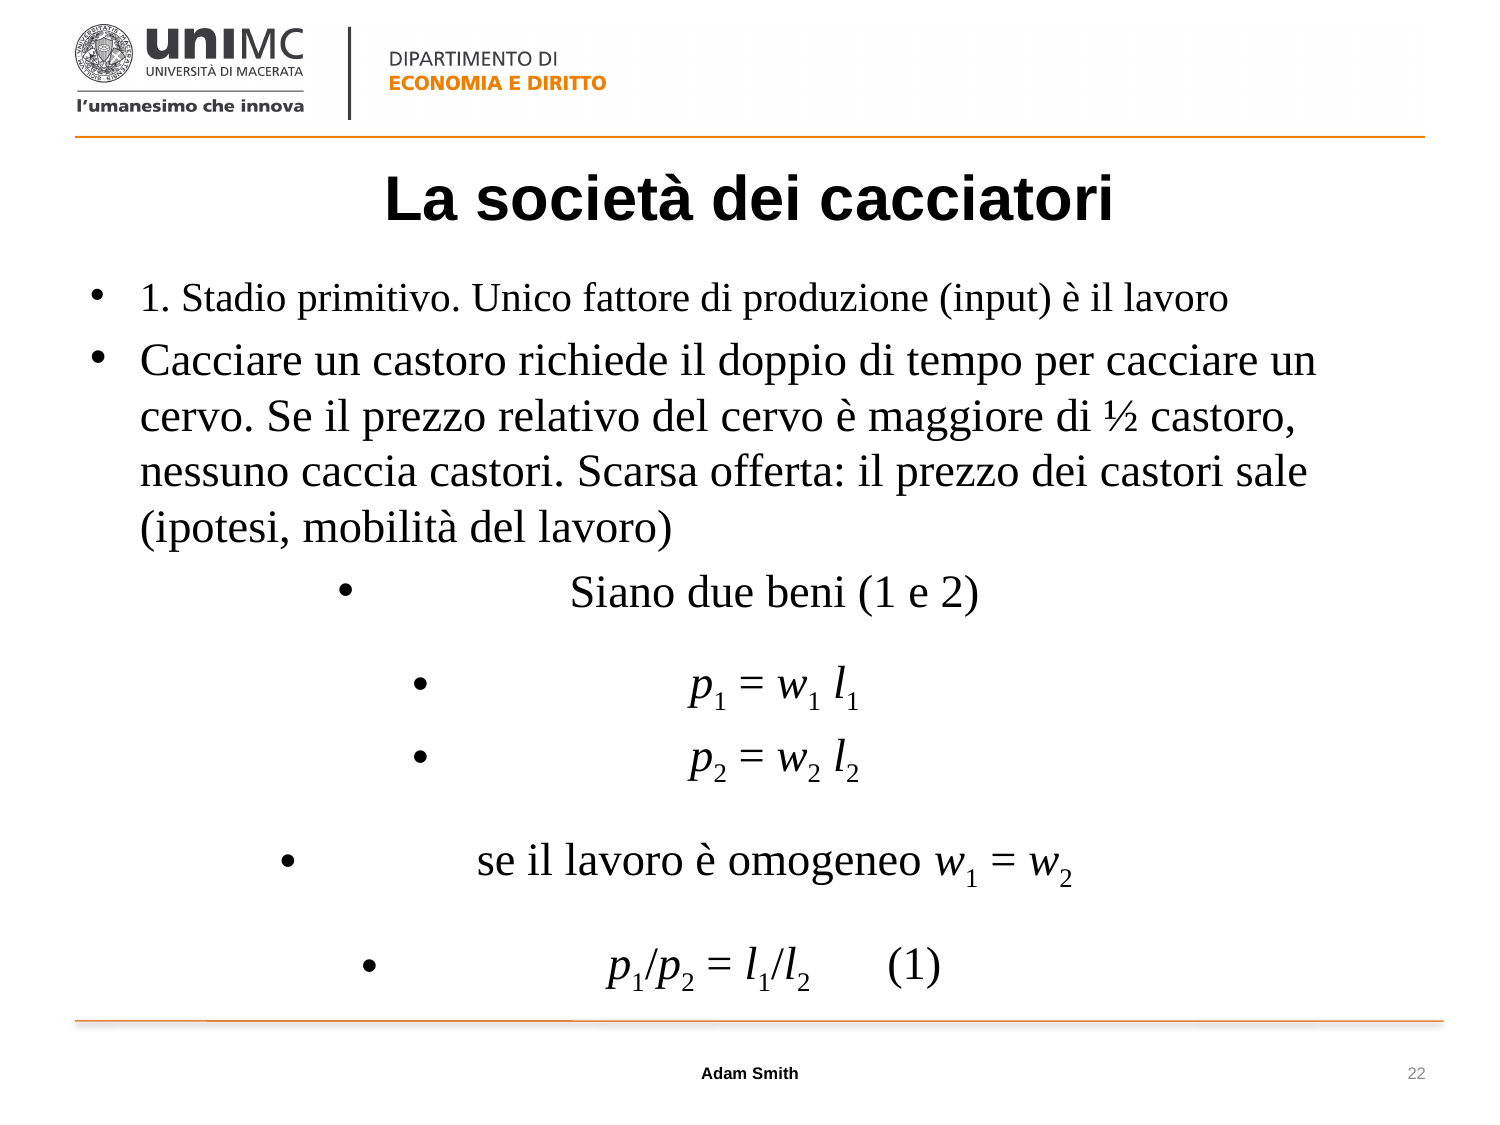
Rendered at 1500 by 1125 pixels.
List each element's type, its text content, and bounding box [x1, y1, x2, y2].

picture [75, 24, 1425, 138]
list 1. Stadio primitivo. Unico fattore di produzione (input) è il lavoro Cacciare un castoro richiede il doppio di tempo per cacciare un cervo. Se il prezzo relativo del cervo è maggiore di ½ castoro, nessuno caccia castori. Scarsa offerta: il prezzo dei castori sale (ipotesi, mobilità del lavoro) Siano due beni (1 e 2) p1 = w1 l1 p2 = w2 l2 se il lavoro è omogeneo w1 = w2 p1/p2 = l1/l2 (1) [75, 262, 1425, 1005]
slide_number 22 [1091, 1042, 1442, 1103]
title La società dei cacciatori [75, 149, 1425, 241]
footer Adam Smith [512, 1042, 988, 1103]
